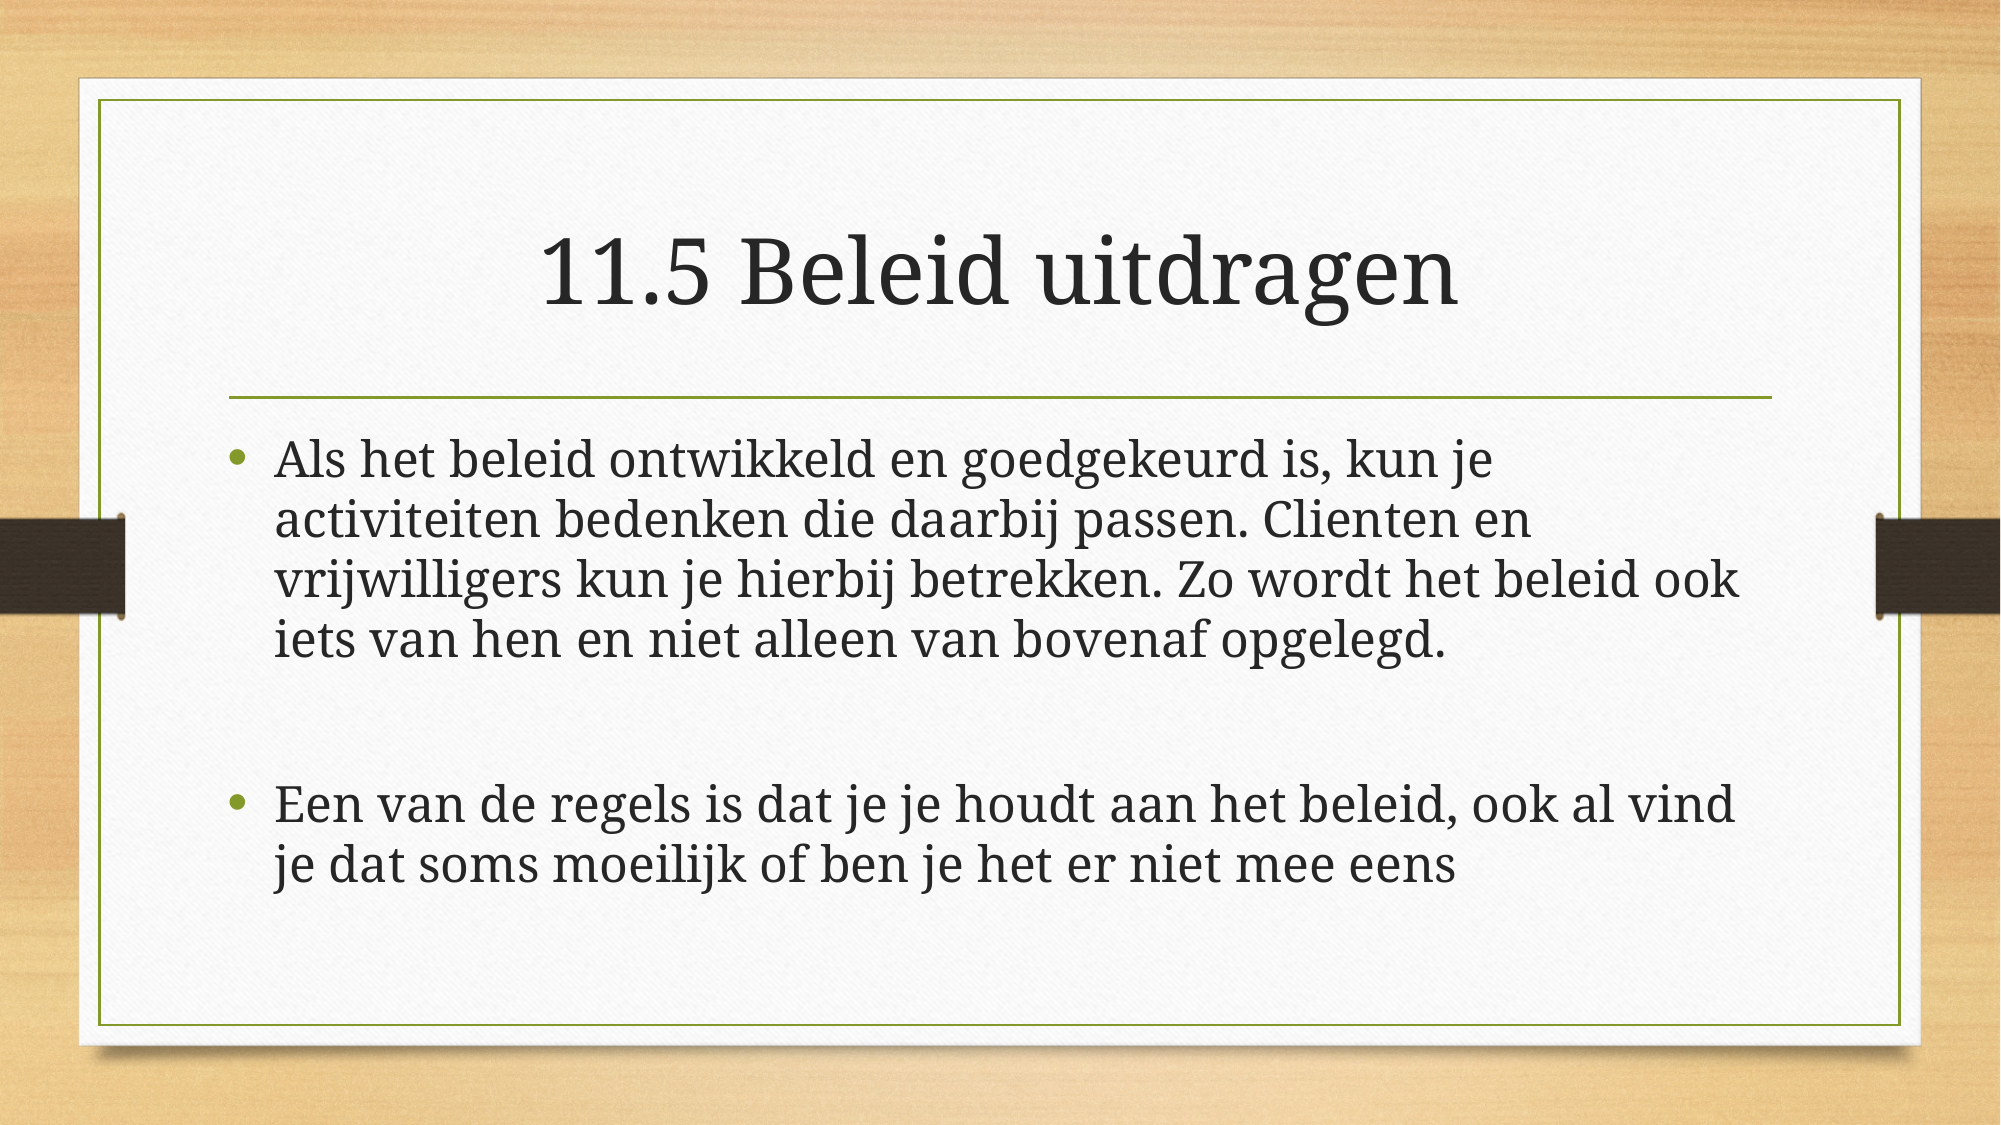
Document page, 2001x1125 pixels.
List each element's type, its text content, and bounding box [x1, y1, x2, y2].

picture [0, 0, 2001, 1125]
list Als het beleid ontwikkeld en goedgekeurd is, kun je activiteiten bedenken die daarbij passen. Clienten en vrijwilligers kun je hierbij betrekken. Zo wordt het beleid ook iets van hen en niet alleen van bovenaf opgelegd. Een van de regels is dat je je houdt aan het beleid, ook al vind je dat soms moeilijk of ben je het er niet mee eens [212, 419, 1788, 964]
title 11.5 Beleid uitdragen [212, 161, 1788, 375]
